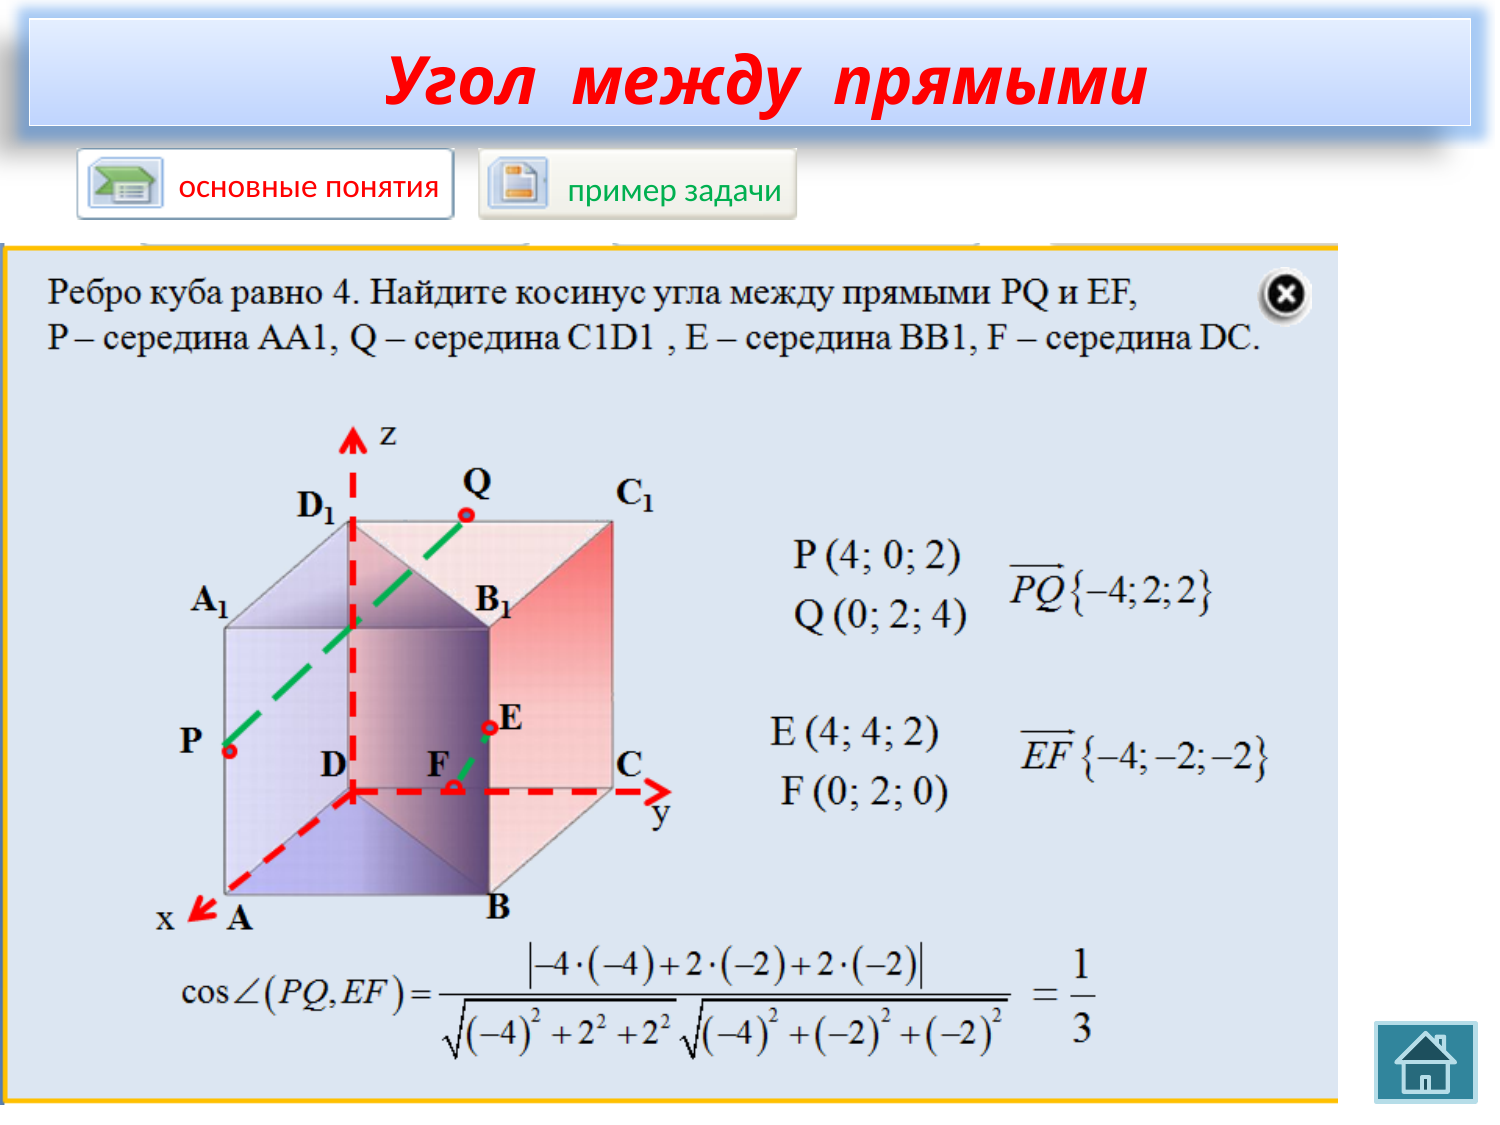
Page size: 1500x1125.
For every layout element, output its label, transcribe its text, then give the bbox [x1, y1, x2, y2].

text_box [0, 243, 1338, 1105]
text_box основные понятия [75, 147, 457, 222]
text_box Угол между прямыми [370, 30, 1165, 126]
text_box [29, 18, 1471, 126]
text_box [1374, 1021, 1478, 1104]
text_box пример задачи [476, 147, 799, 222]
